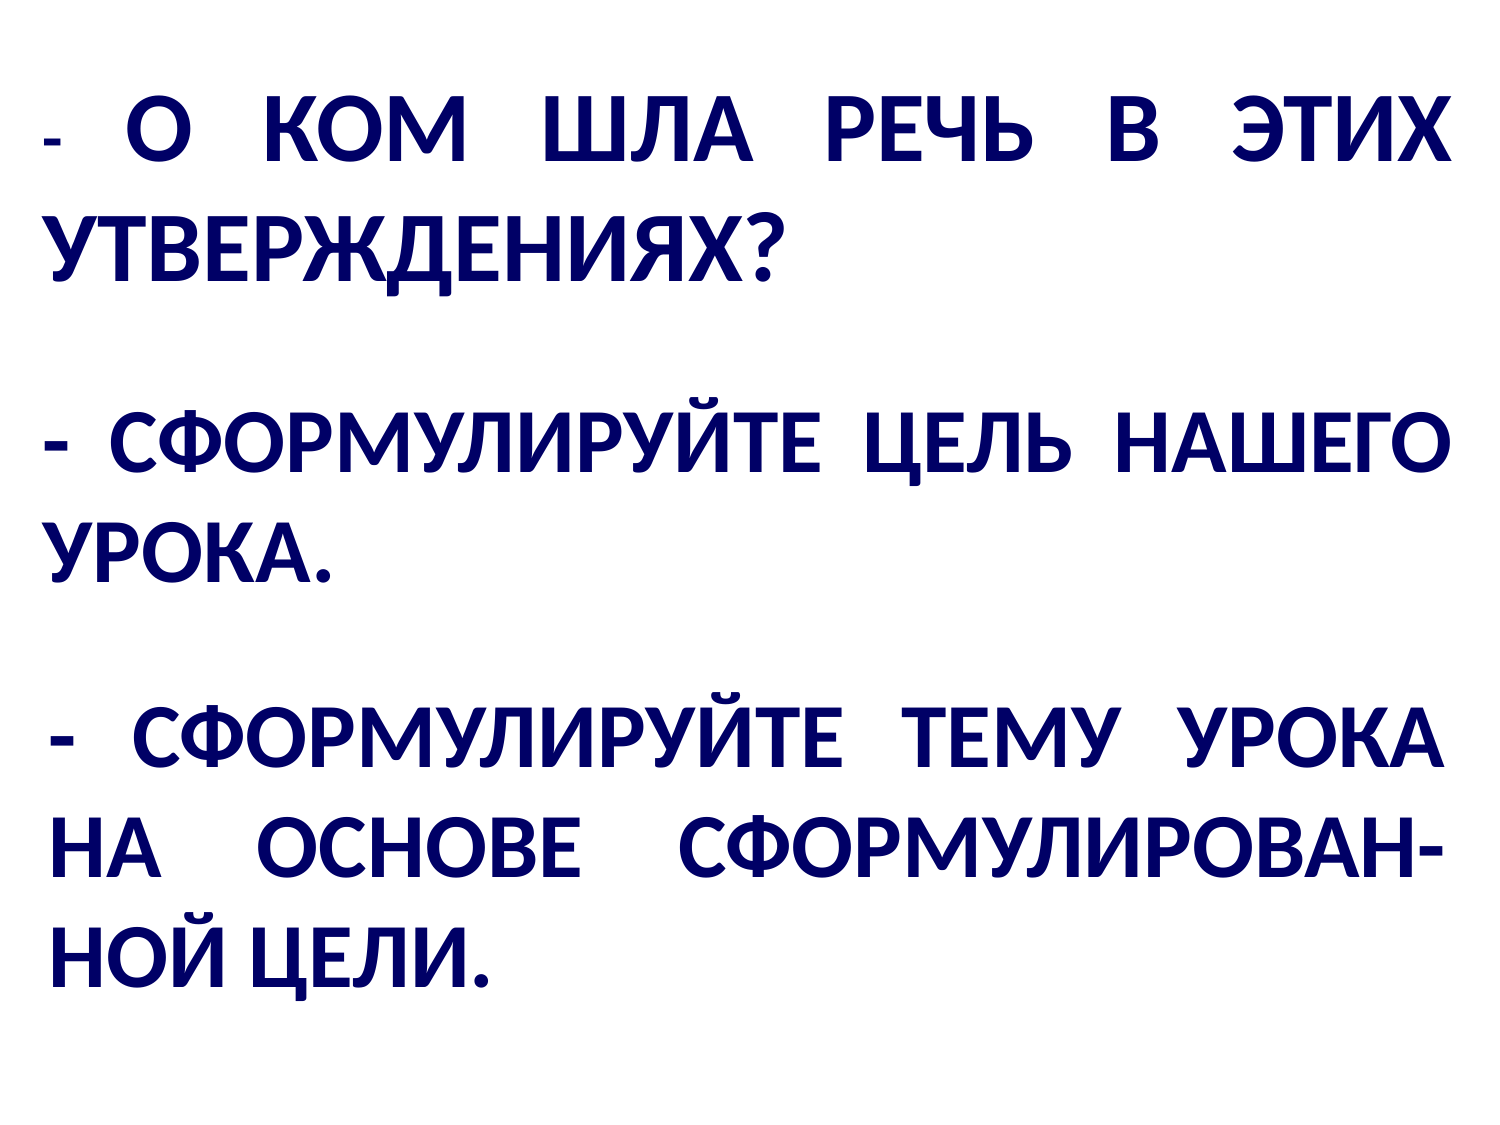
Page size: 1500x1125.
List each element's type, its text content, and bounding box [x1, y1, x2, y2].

text_box - О ком шла речь в этих утверждениях? [27, 54, 1469, 310]
text_box - Сформулируйте цель нашего урока. [27, 373, 1469, 609]
text_box - сформулируйте тему урока на основе сформулирован-ной цели. [33, 668, 1462, 1014]
